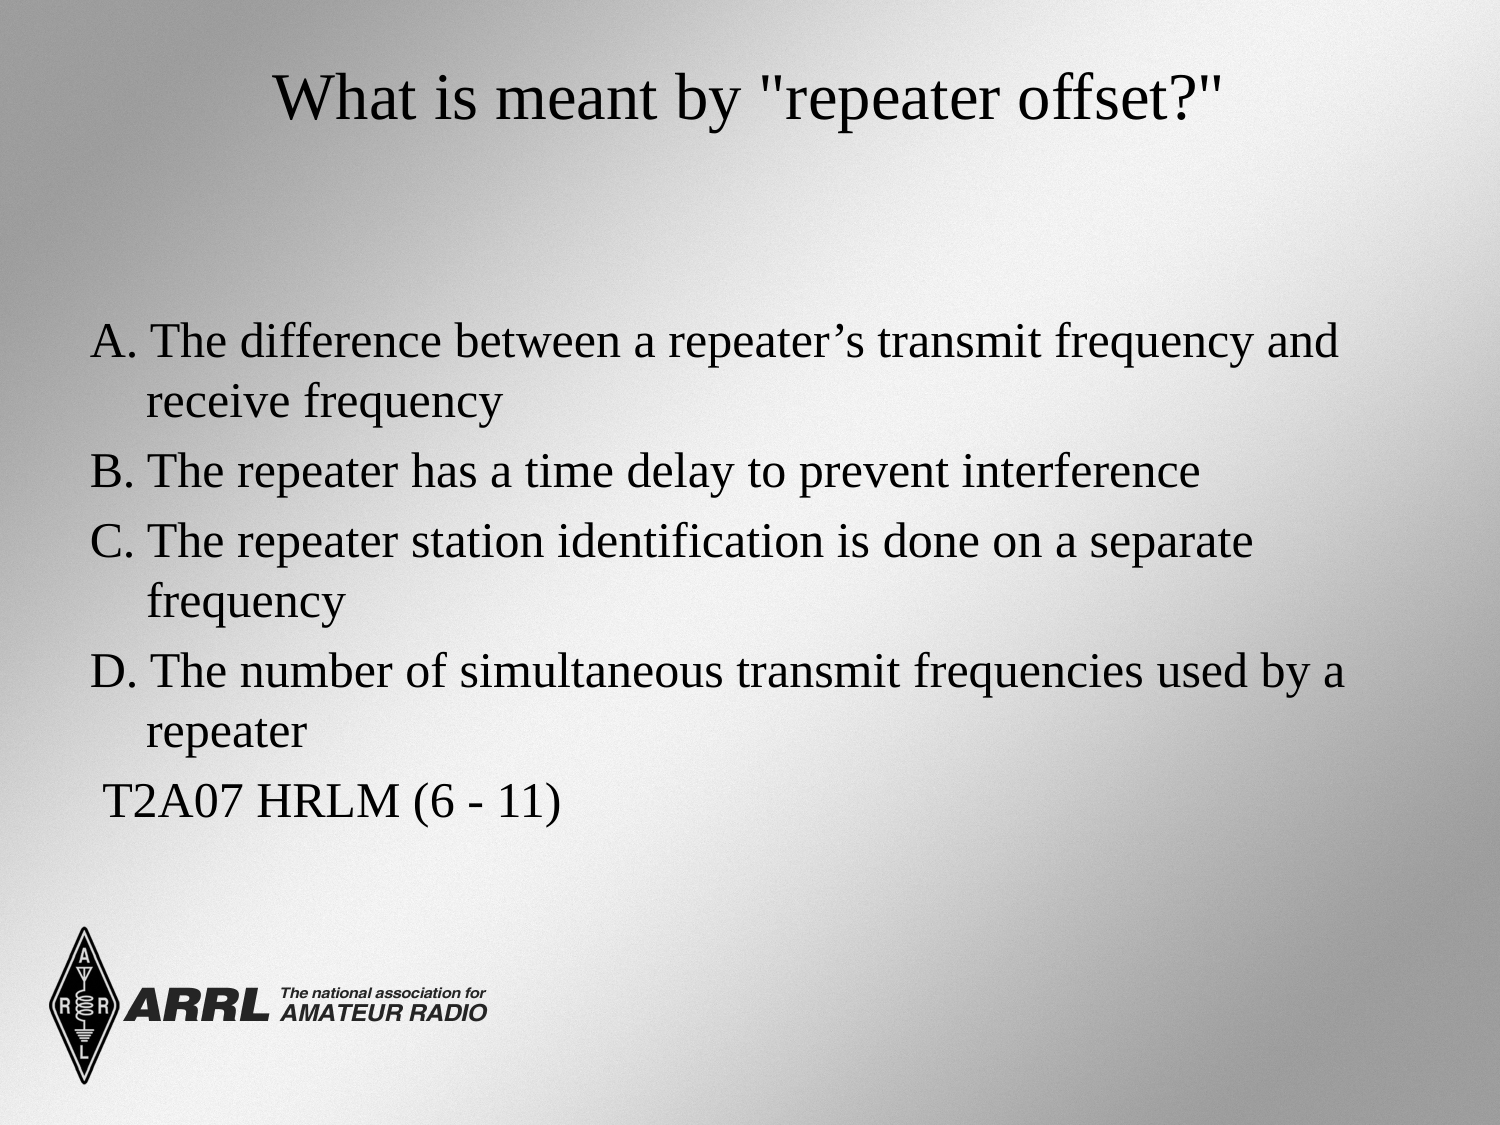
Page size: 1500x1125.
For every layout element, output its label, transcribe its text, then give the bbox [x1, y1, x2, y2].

title What is meant by "repeater offset?" [75, 45, 1425, 233]
picture [0, 0, 1500, 1125]
list A. The difference between a repeater’s transmit frequency and receive frequency B. The repeater has a time delay to prevent interference C. The repeater station identification is done on a separate frequency D. The number of simultaneous transmit frequencies used by a repeater T2A07 HRLM (6 - 11) [75, 299, 1425, 1005]
